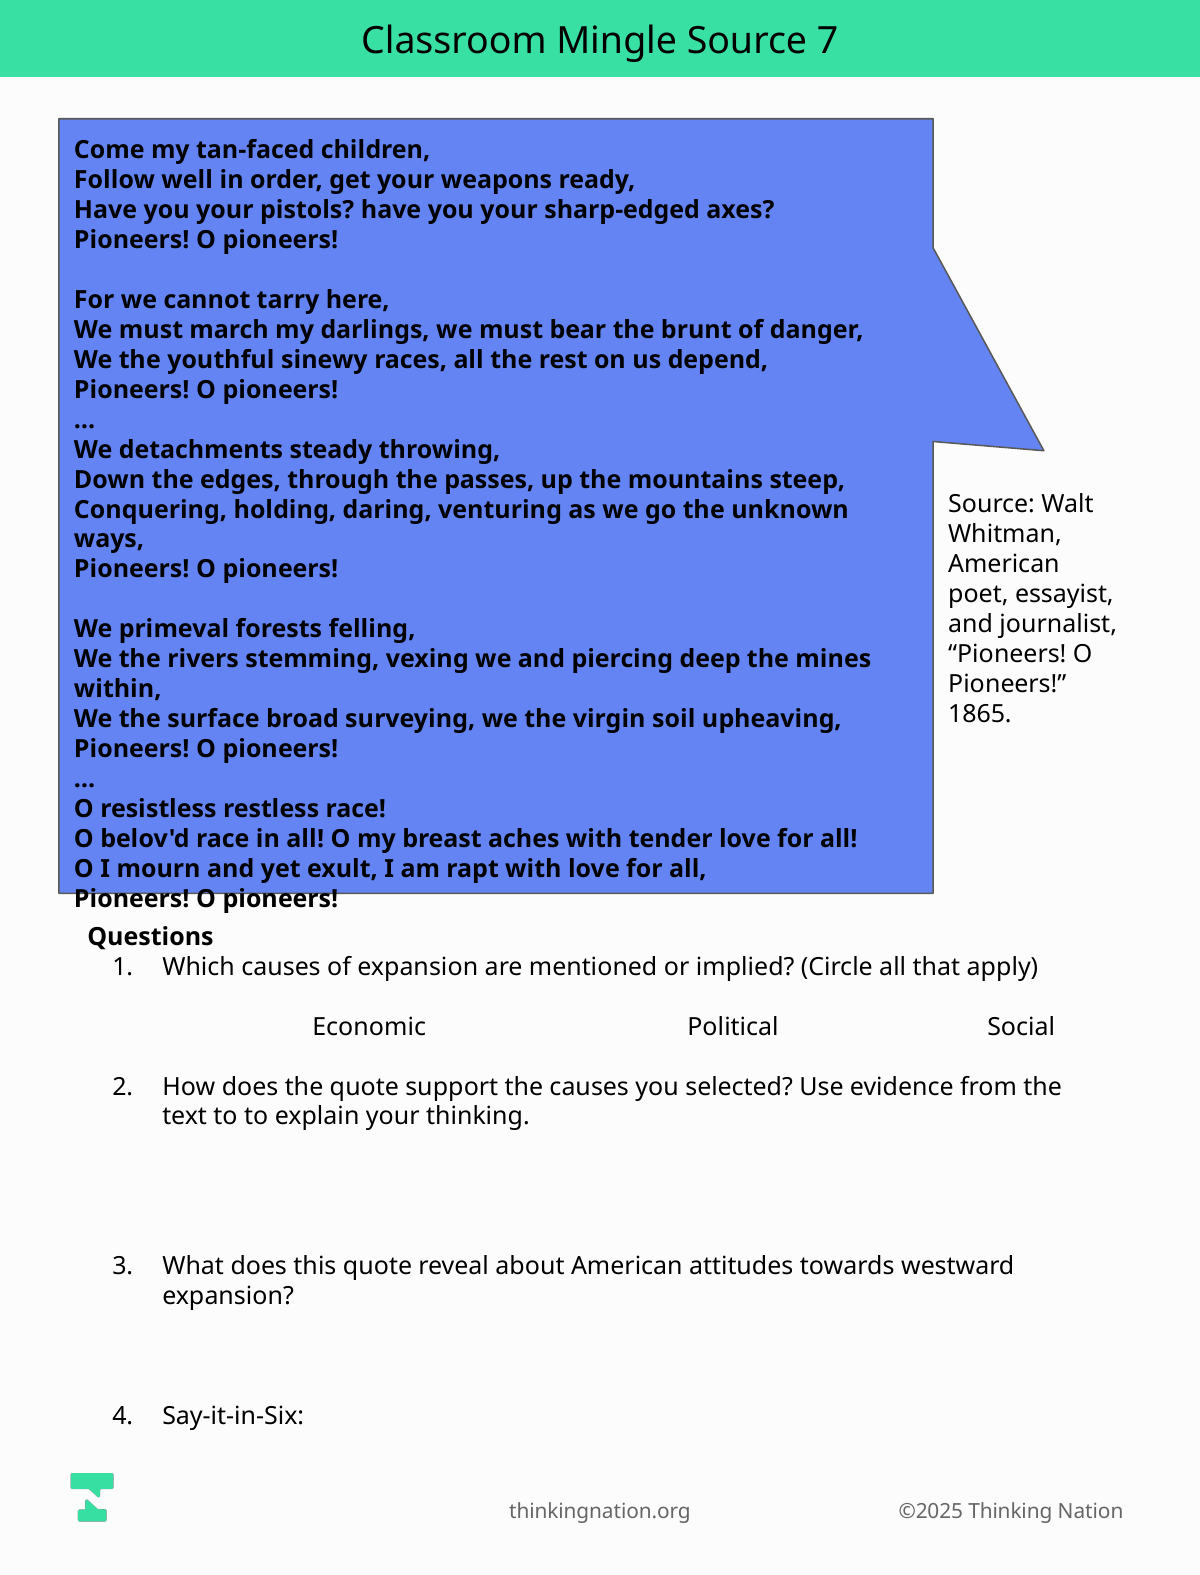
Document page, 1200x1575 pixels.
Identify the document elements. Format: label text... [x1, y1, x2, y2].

text_box Questions Which causes of expansion are mentioned or implied? (Circle all that apply) Economic Political Social How does the quote support the causes you selected? Use evidence from the text to to explain your thinking. What does this quote reveal about American attitudes towards westward expansion? Say-it-in-Six: [72, 905, 1128, 1437]
text_box Classroom Mingle Source 7 [0, 0, 1200, 77]
text_box Come my tan-faced children, Follow well in order, get your weapons ready, Have you your pistols? have you your sharp-edged axes? Pioneers! O pioneers! For we cannot tarry here, We must march my darlings, we must bear the brunt of danger, We the youthful sinewy races, all the rest on us depend, Pioneers! O pioneers! … We detachments steady throwing, Down the edges, through the passes, up the mountains steep, Conquering, holding, daring, venturing as we go the unknown ways, Pioneers! O pioneers! We primeval forests felling, We the rivers stemming, vexing we and piercing deep the mines within, We the surface broad surveying, we the virgin soil upheaving, Pioneers! O pioneers! … O resistless restless race! O belov'd race in all! O my breast aches with tender love for all! O I mourn and yet exult, I am rapt with love for all, Pioneers! O pioneers! [58, 118, 1044, 894]
text_box ©2025 Thinking Nation [854, 1483, 1139, 1532]
text_box thinkingnation.org [457, 1483, 742, 1532]
text_box Source: Walt Whitman, American poet, essayist, and journalist, “Pioneers! O Pioneers!” 1865. [933, 472, 1139, 560]
picture [58, 1463, 126, 1531]
